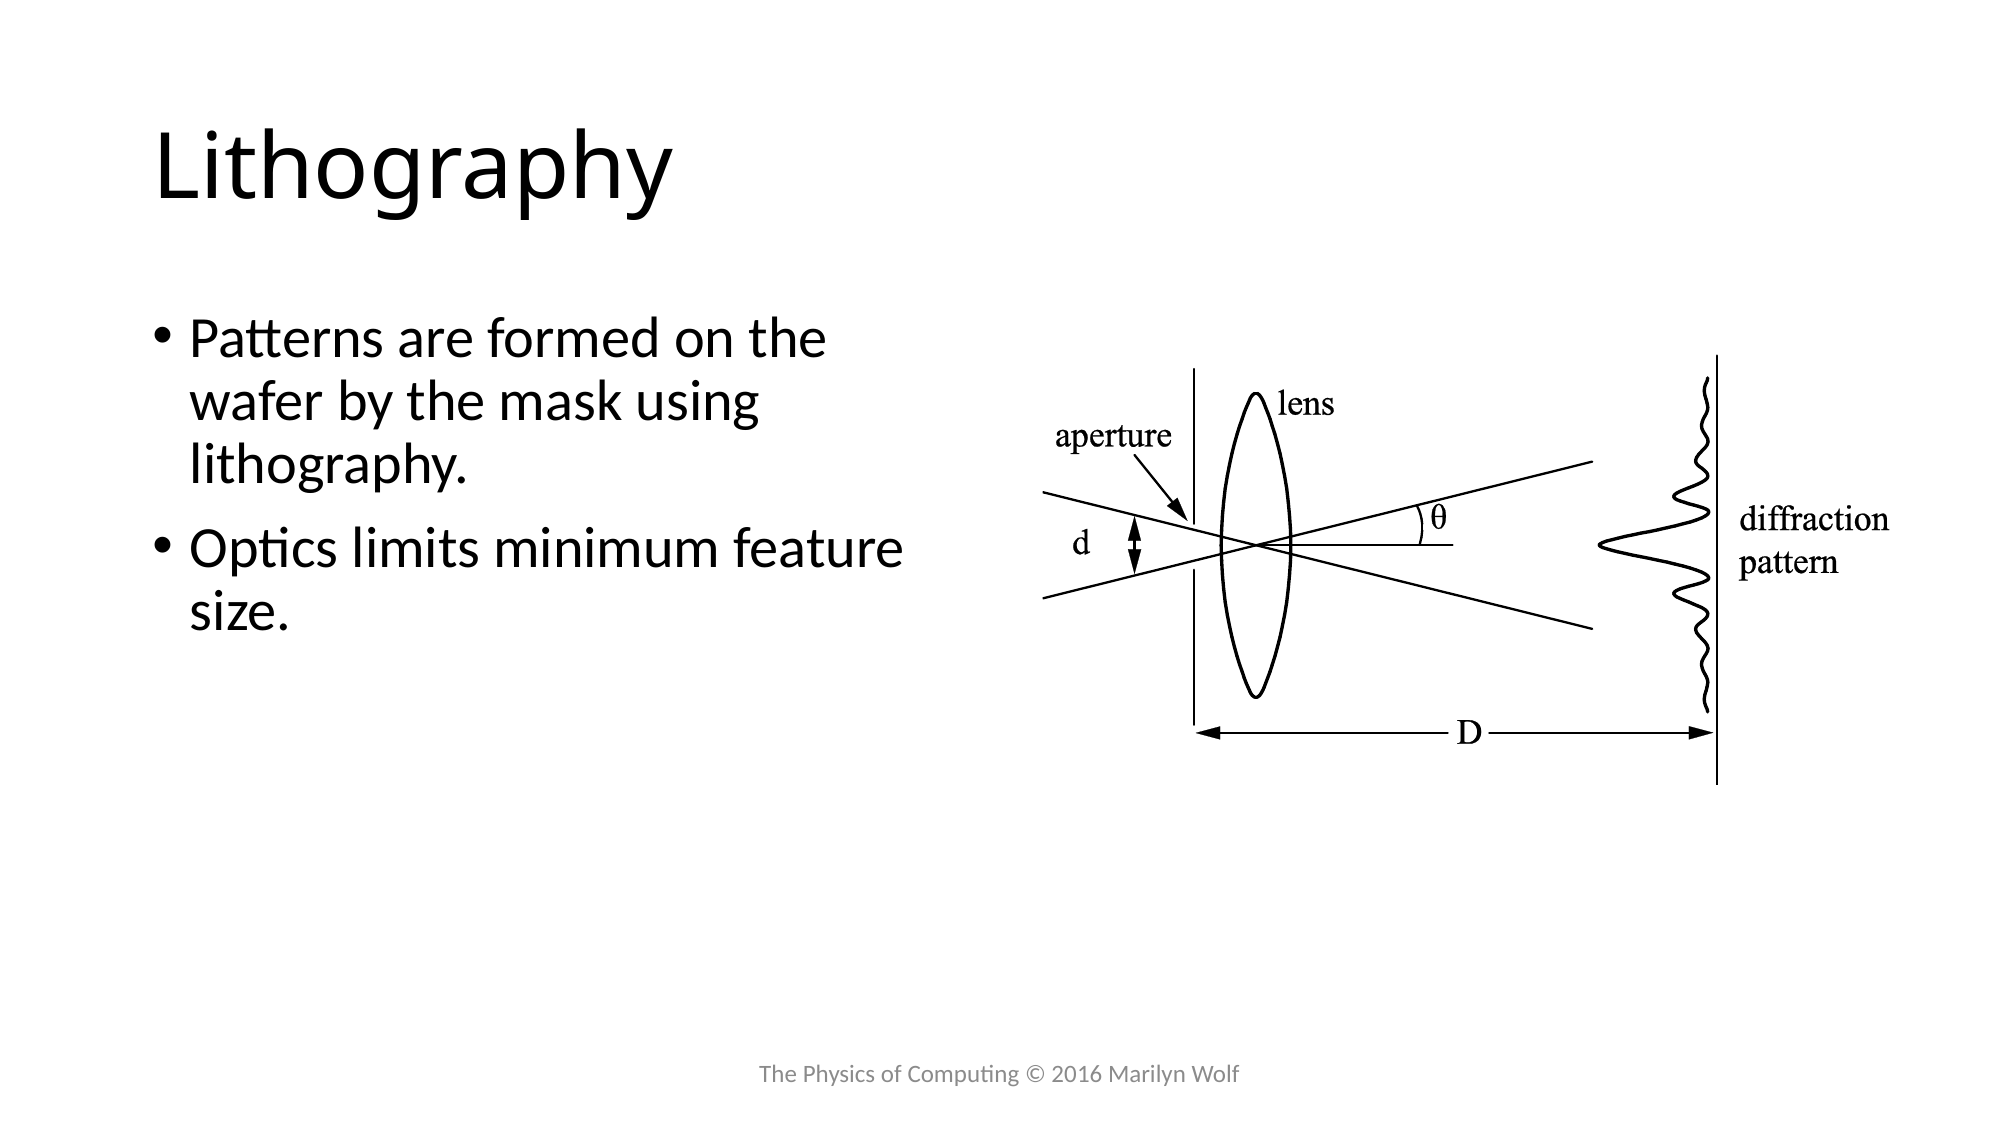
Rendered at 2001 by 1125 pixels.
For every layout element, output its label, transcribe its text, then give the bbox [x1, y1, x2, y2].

list Patterns are formed on the wafer by the mask using lithography. Optics limits minimum feature size. [137, 299, 988, 1014]
title Lithography [137, 59, 1863, 278]
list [1042, 351, 1892, 785]
footer The Physics of Computing © 2016 Marilyn Wolf [662, 1042, 1338, 1103]
